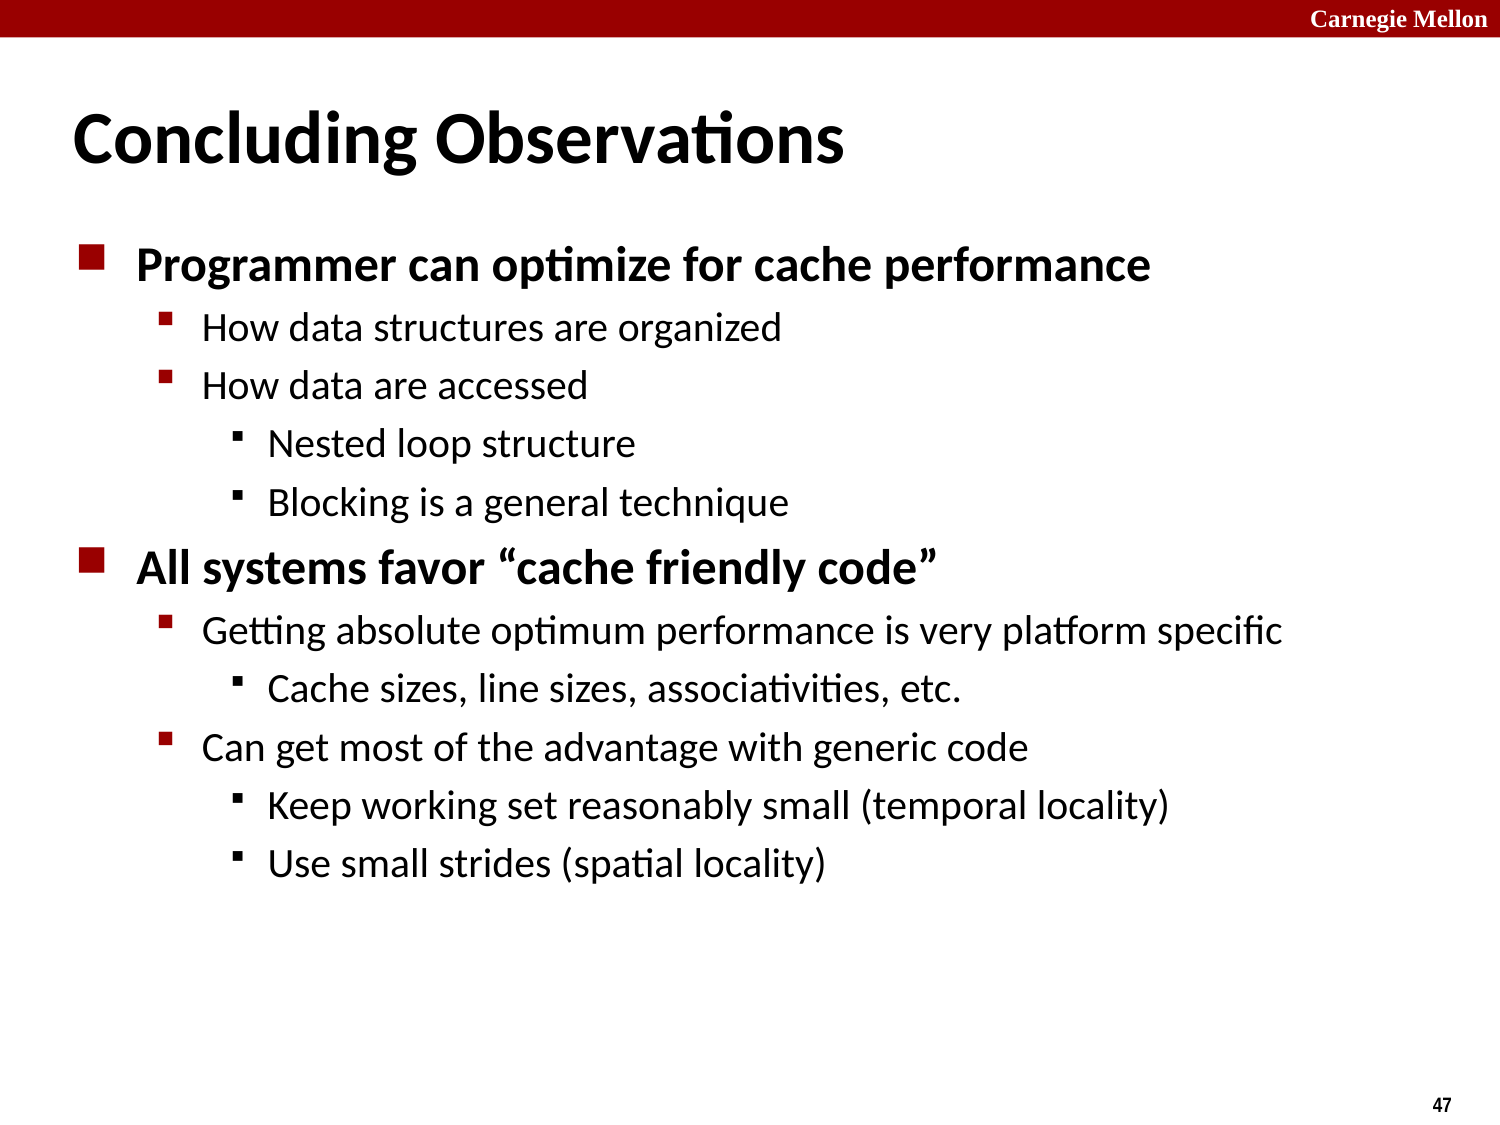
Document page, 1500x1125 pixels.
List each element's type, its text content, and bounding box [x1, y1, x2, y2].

list Programmer can optimize for cache performance How data structures are organized How data are accessed Nested loop structure Blocking is a general technique All systems favor “cache friendly code” Getting absolute optimum performance is very platform specific Cache sizes, line sizes, associativities, etc. Can get most of the advantage with generic code Keep working set reasonably small (temporal locality) Use small strides (spatial locality) [64, 223, 1361, 1040]
title Concluding Observations [58, 71, 1305, 197]
